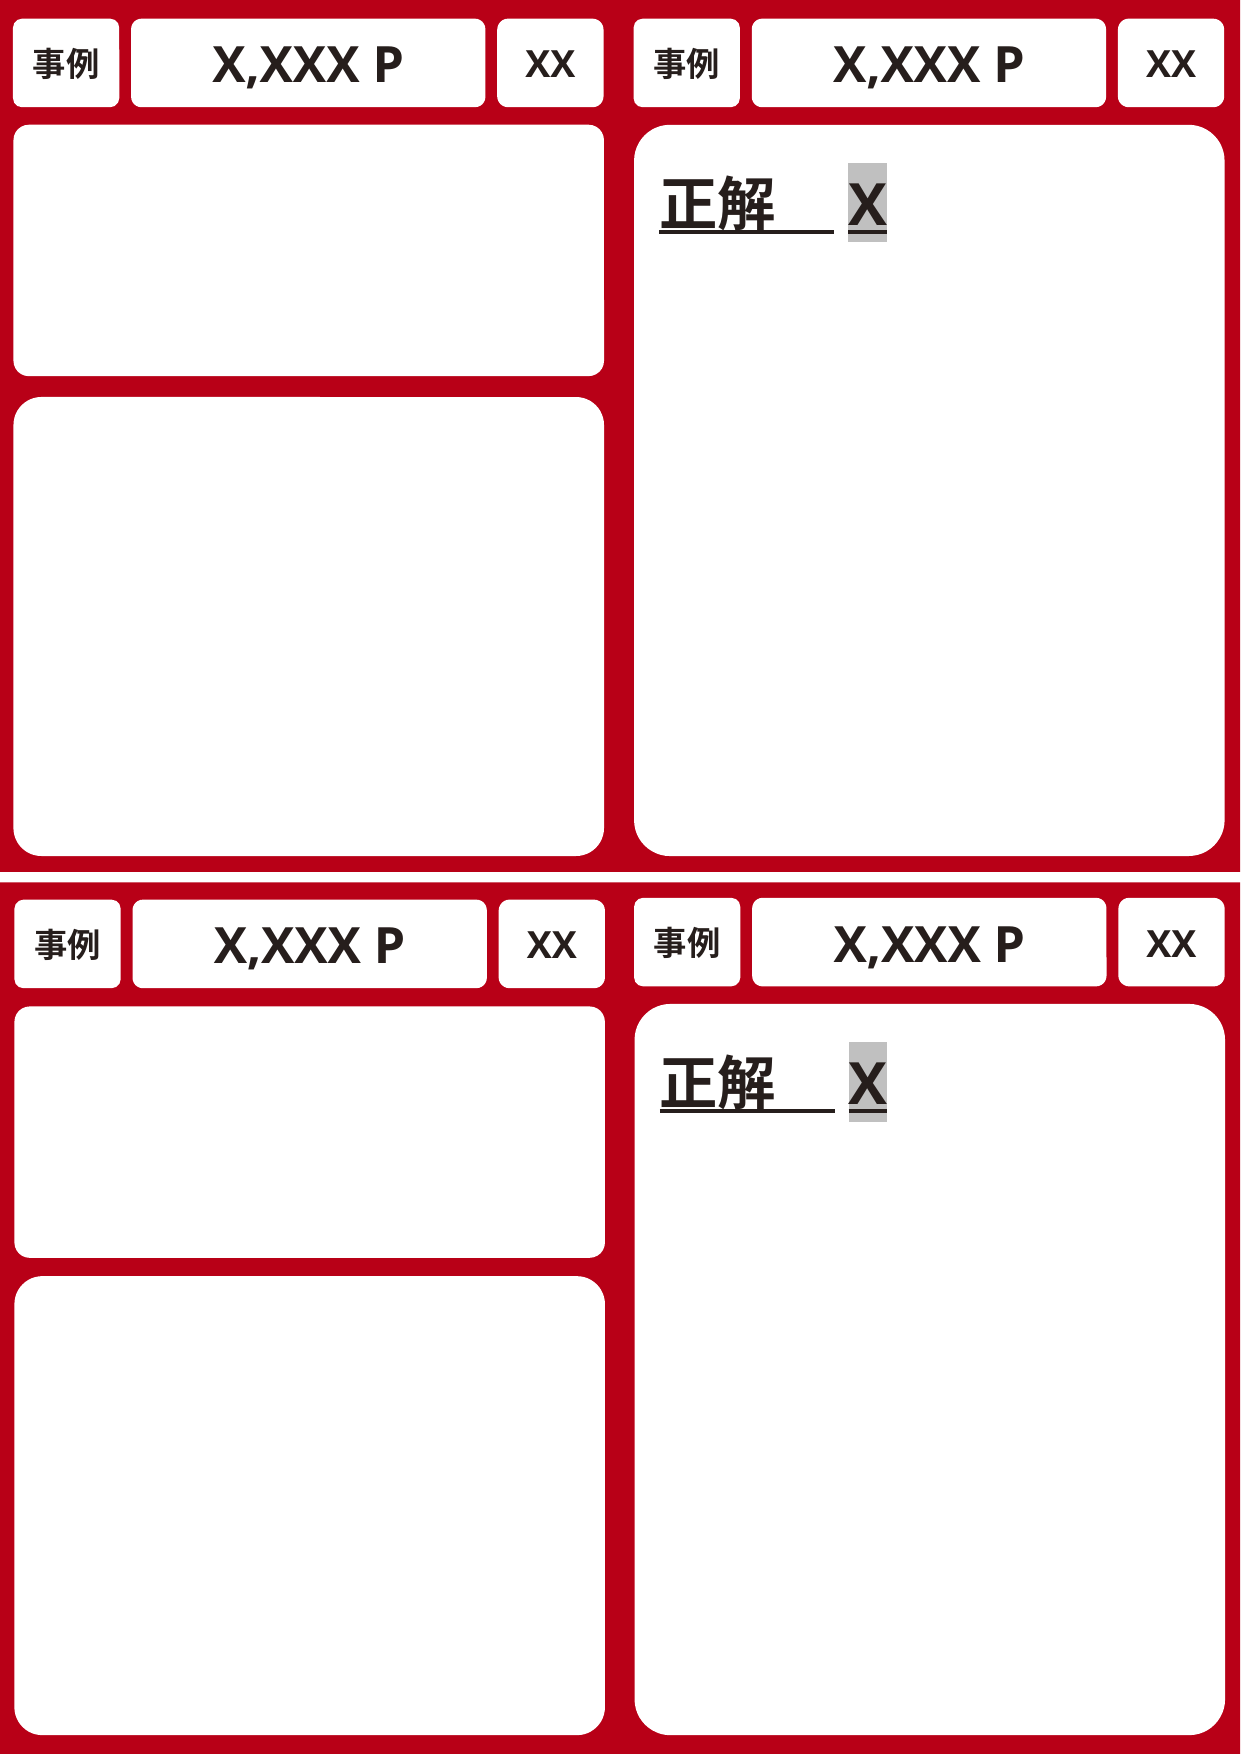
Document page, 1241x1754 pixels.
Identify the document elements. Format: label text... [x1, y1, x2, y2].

text_box X,XXX P [751, 896, 1108, 988]
text_box 正解 X [633, 123, 1226, 858]
text_box 事例 [633, 896, 742, 988]
text_box [13, 1275, 606, 1737]
text_box [12, 395, 606, 858]
text_box [0, 0, 1241, 873]
text_box X,XXX P [131, 898, 488, 990]
text_box [13, 1005, 606, 1259]
text_box XX [496, 17, 605, 109]
text_box XX [497, 898, 606, 990]
text_box 正解 X [633, 1002, 1227, 1737]
text_box [0, 881, 1241, 1754]
text_box [12, 123, 606, 378]
text_box X,XXX P [750, 17, 1108, 109]
text_box X,XXX P [130, 17, 487, 109]
text_box 事例 [632, 17, 741, 109]
text_box XX [1117, 896, 1226, 988]
text_box XX [1116, 17, 1226, 109]
text_box 事例 [11, 17, 121, 109]
text_box 事例 [13, 898, 122, 990]
